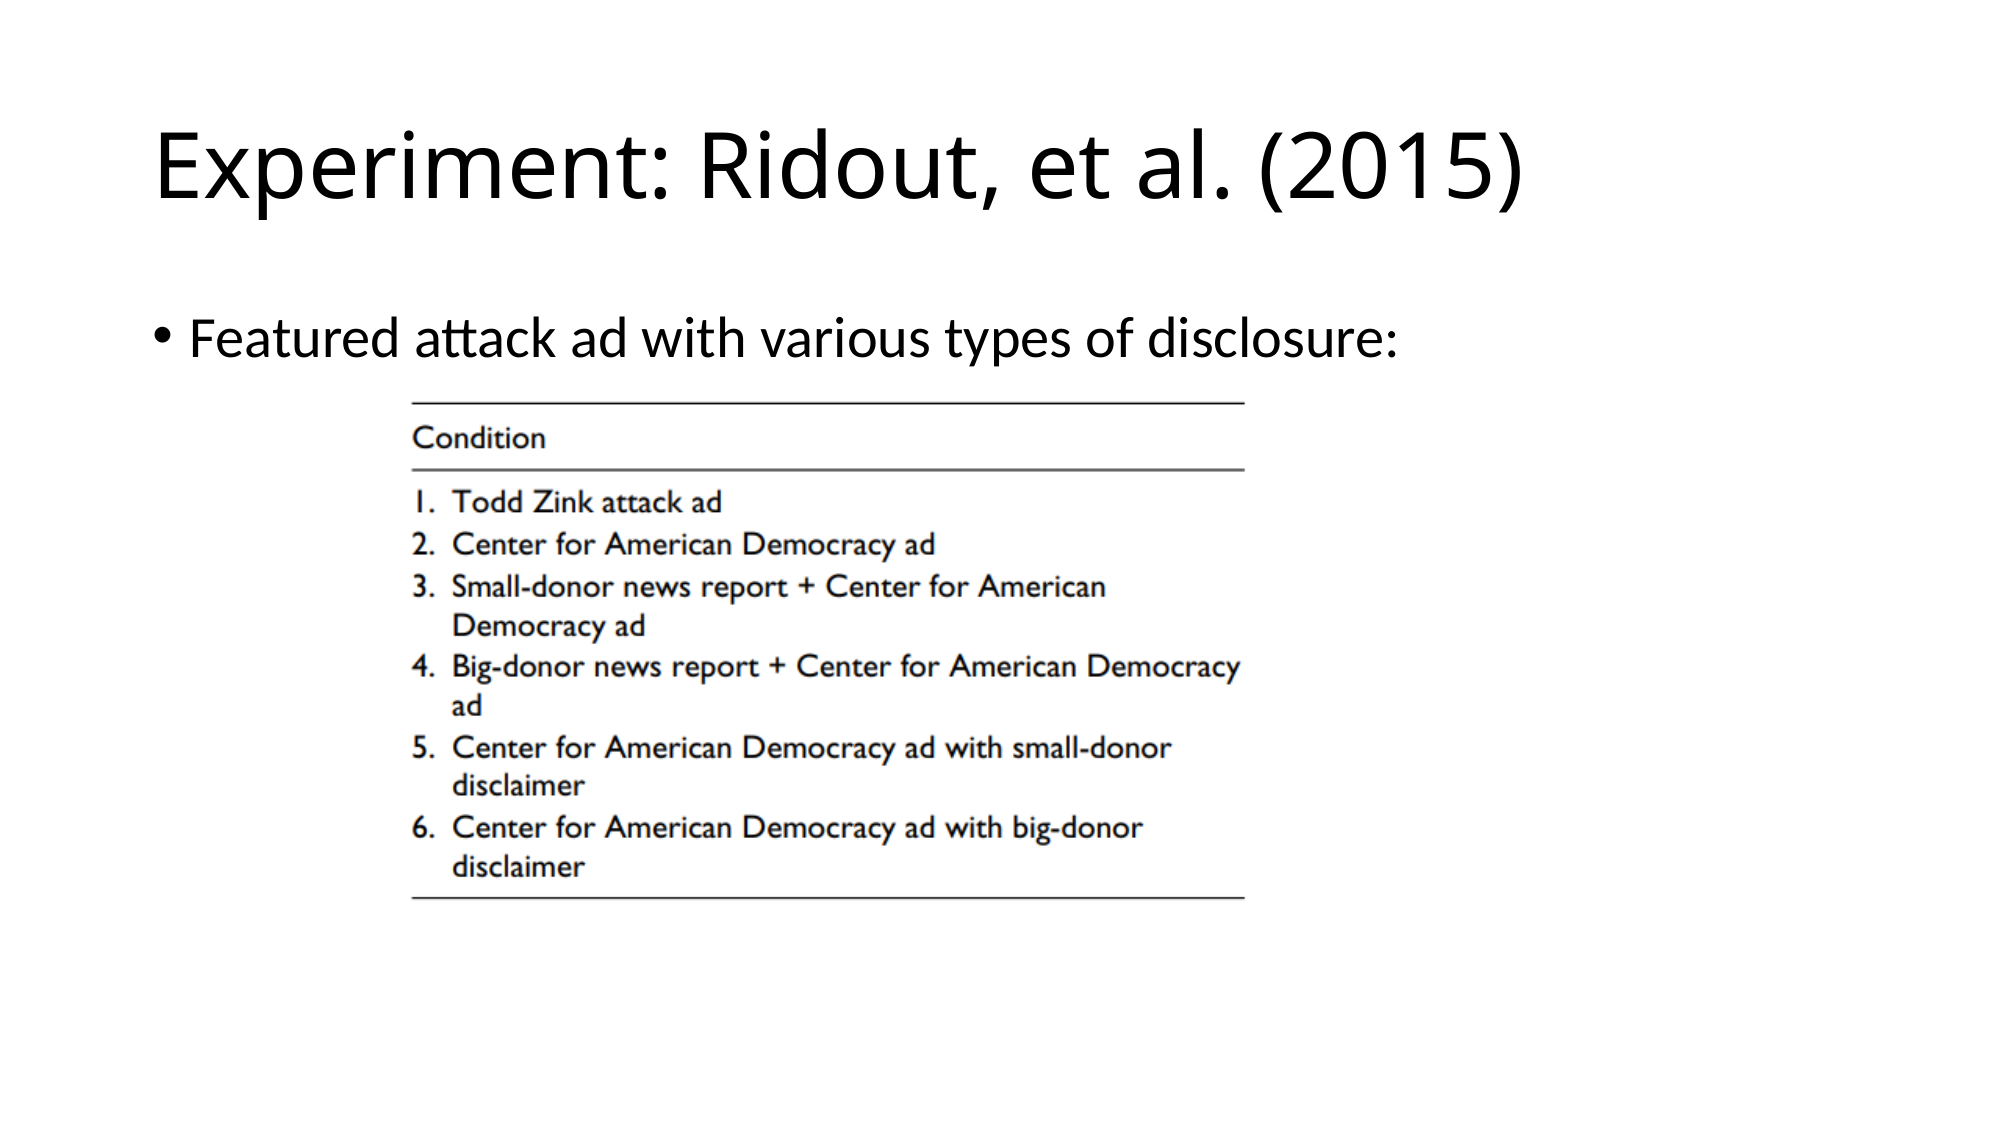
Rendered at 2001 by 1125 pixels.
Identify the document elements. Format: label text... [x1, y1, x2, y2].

picture [391, 389, 1267, 924]
title Experiment: Ridout, et al. (2015) [137, 59, 1863, 278]
list Featured attack ad with various types of disclosure: [137, 299, 1863, 1014]
